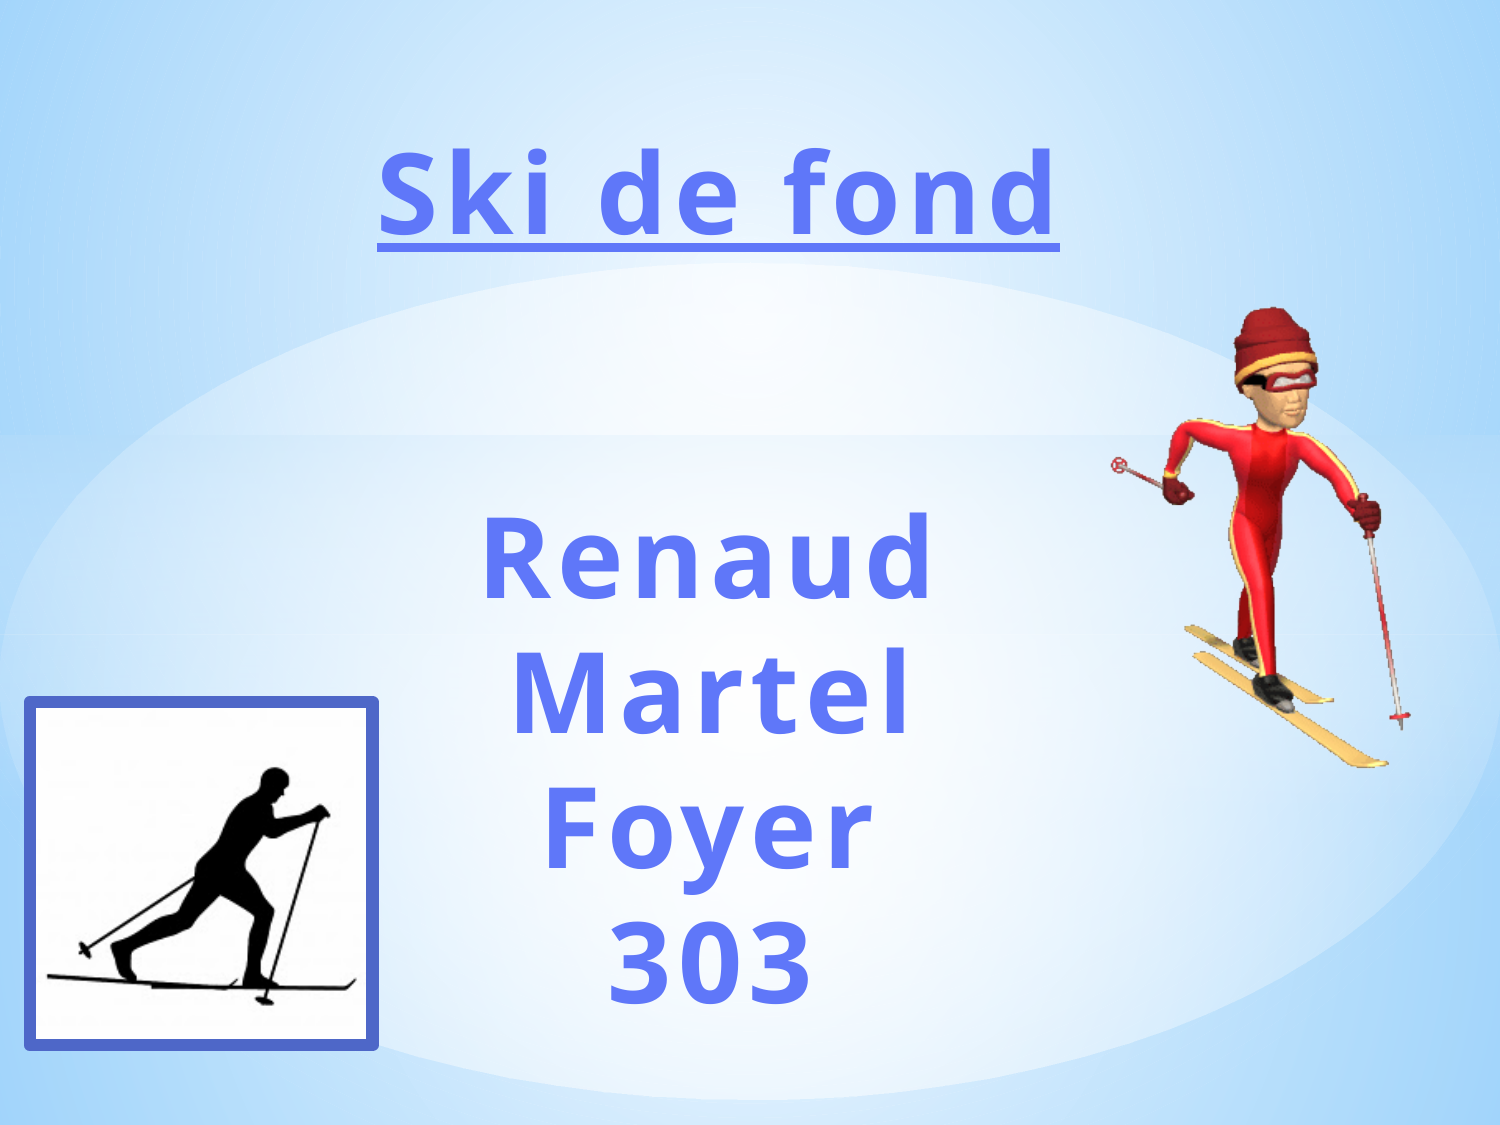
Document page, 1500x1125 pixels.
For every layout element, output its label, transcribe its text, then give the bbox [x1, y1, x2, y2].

text_box Renaud Martel Foyer 303 [438, 478, 982, 1034]
picture [1009, 266, 1500, 814]
picture [35, 708, 367, 1039]
text_box Ski de fond [361, 115, 1076, 265]
